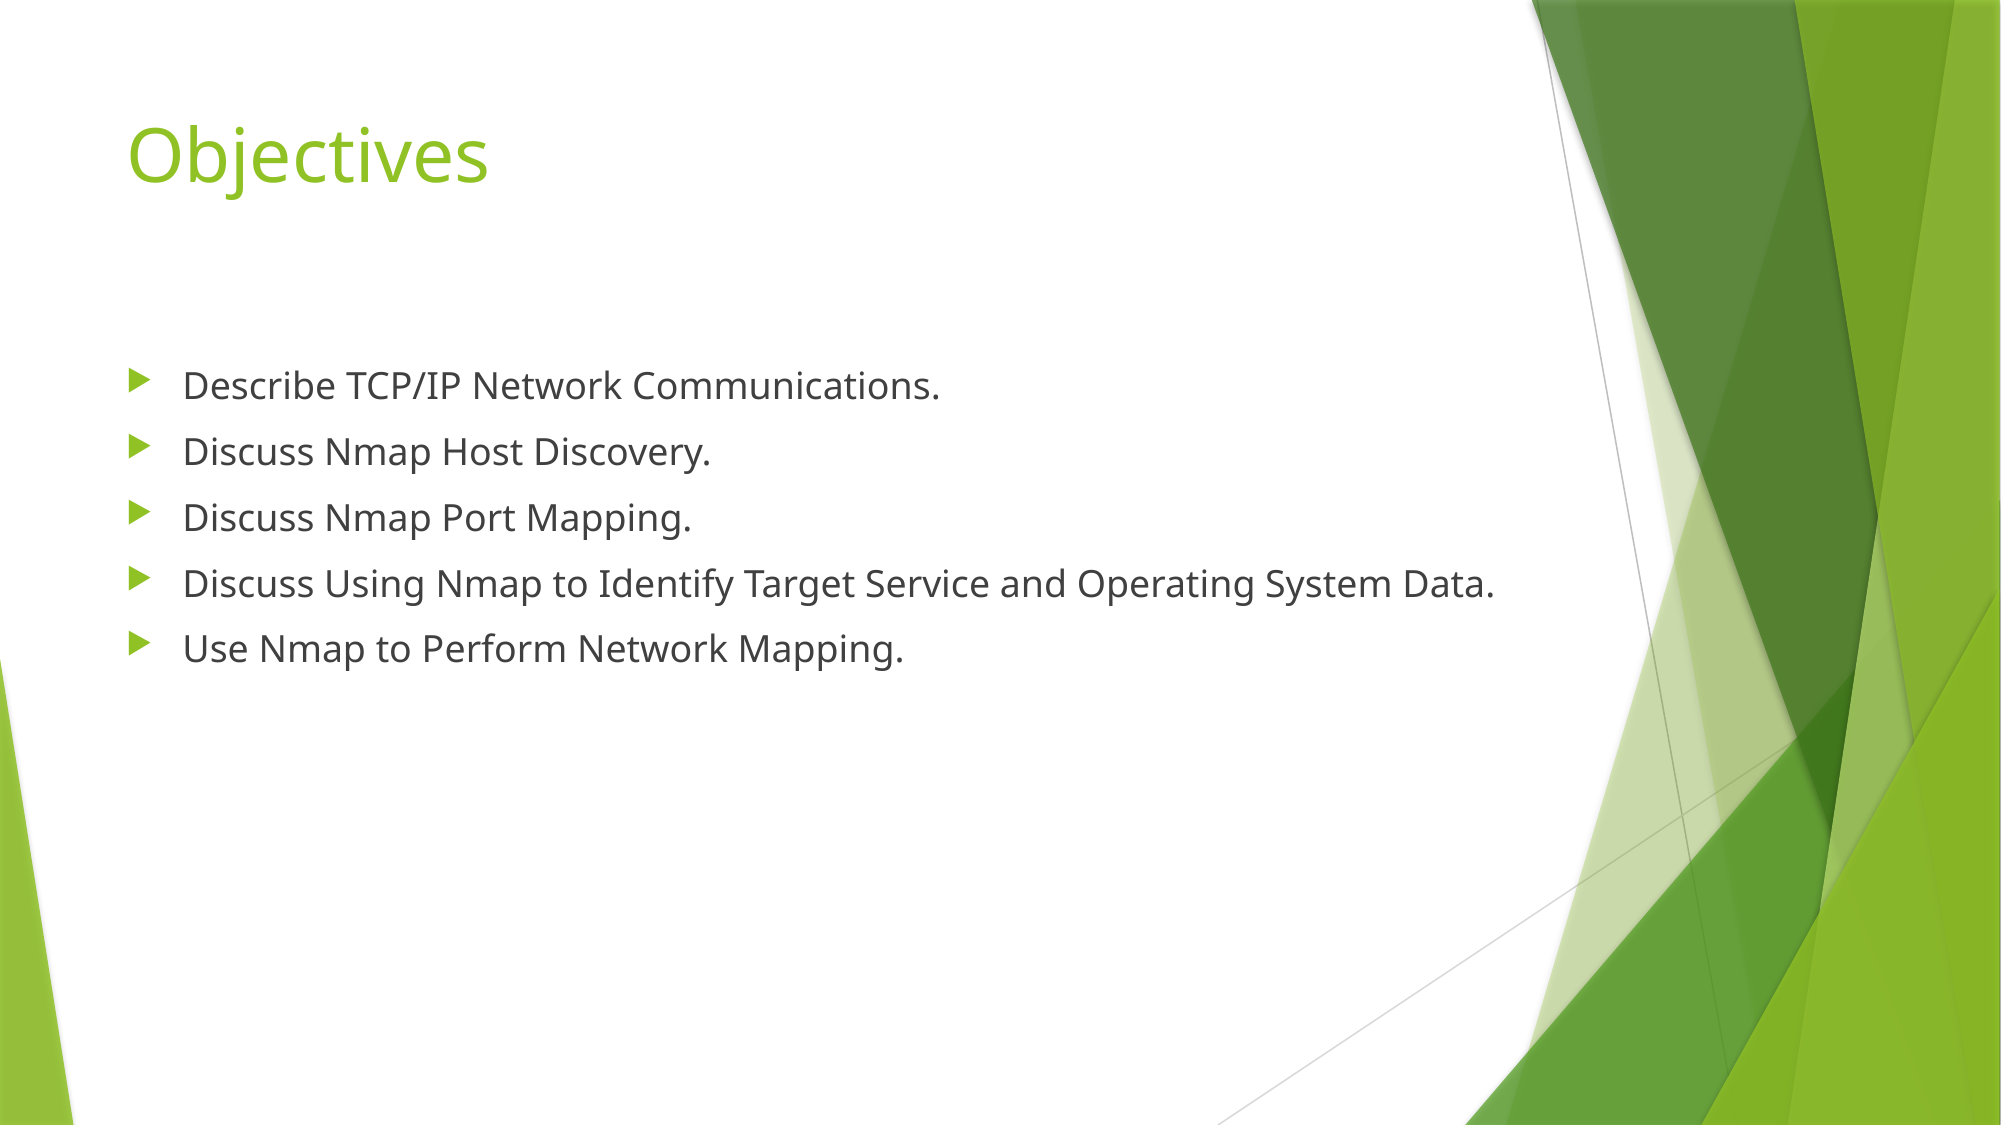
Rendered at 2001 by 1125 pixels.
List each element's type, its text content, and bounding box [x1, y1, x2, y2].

list Describe TCP/IP Network Communications. Discuss Nmap Host Discovery. Discuss Nmap Port Mapping. Discuss Using Nmap to Identify Target Service and Operating System Data. Use Nmap to Perform Network Mapping. [111, 354, 1522, 992]
title Objectives [111, 99, 1522, 317]
